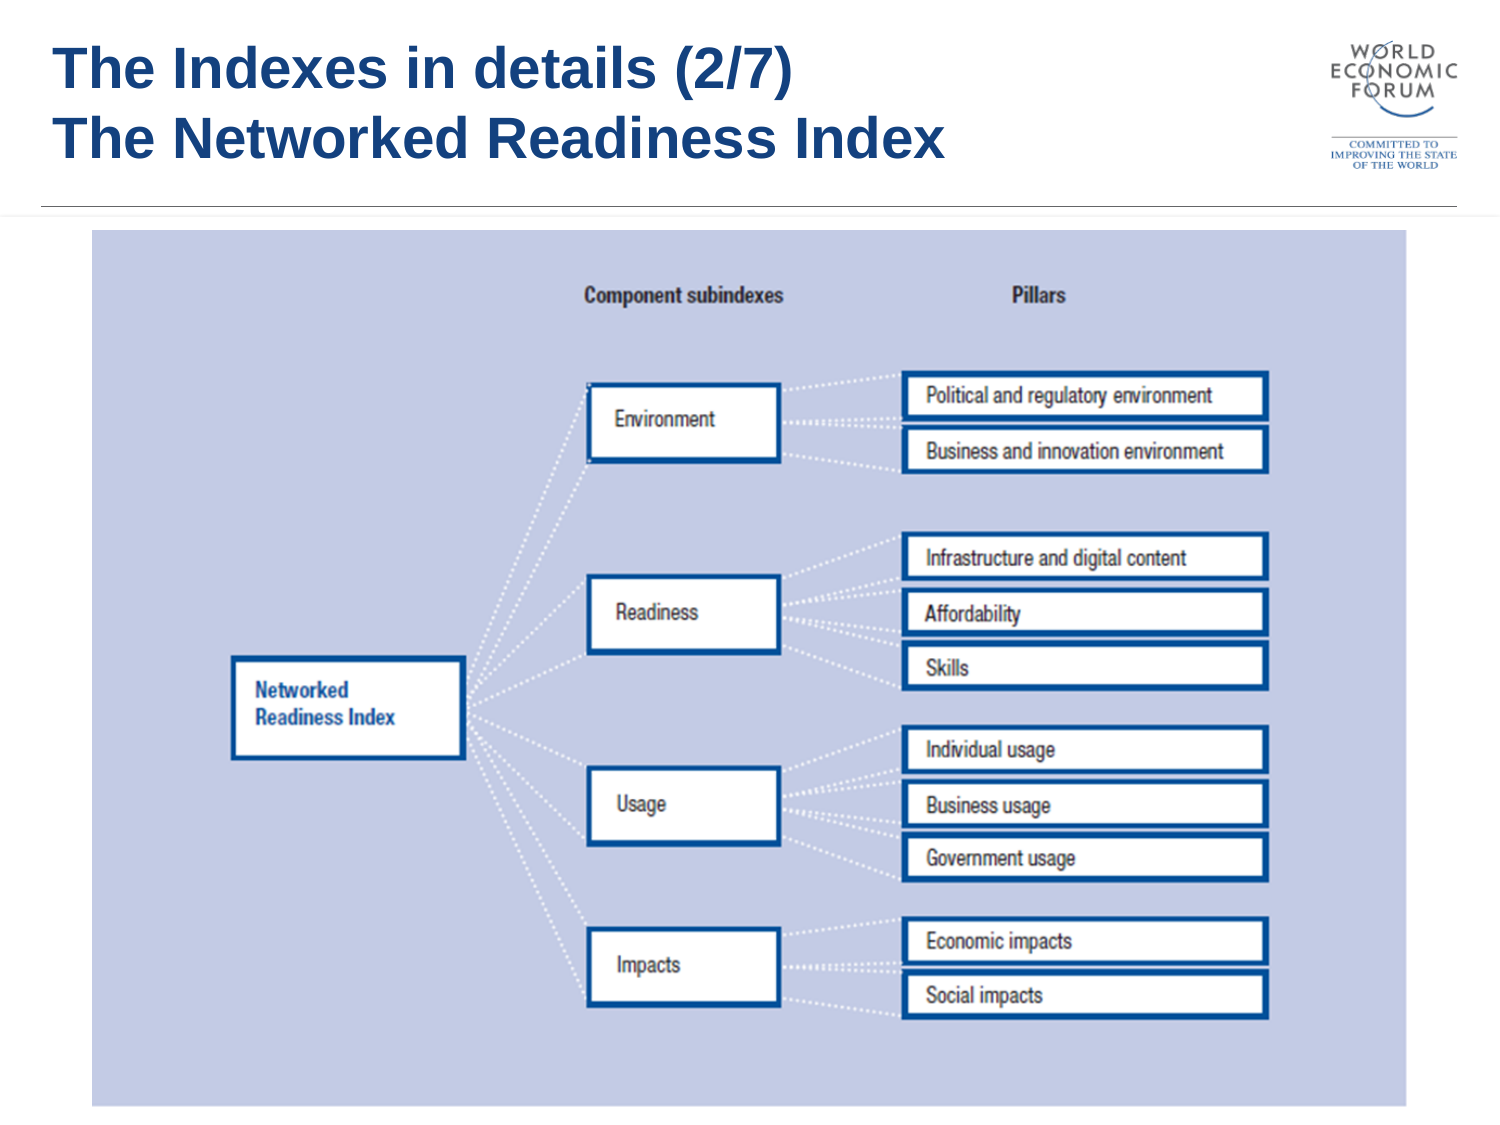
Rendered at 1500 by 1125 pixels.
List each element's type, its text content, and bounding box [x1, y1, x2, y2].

text_box [0, 216, 1500, 1125]
picture [91, 229, 1408, 1109]
text_box The Indexes in details (2/7) The Networked Readiness Index [37, 23, 1260, 178]
picture [1330, 39, 1458, 170]
